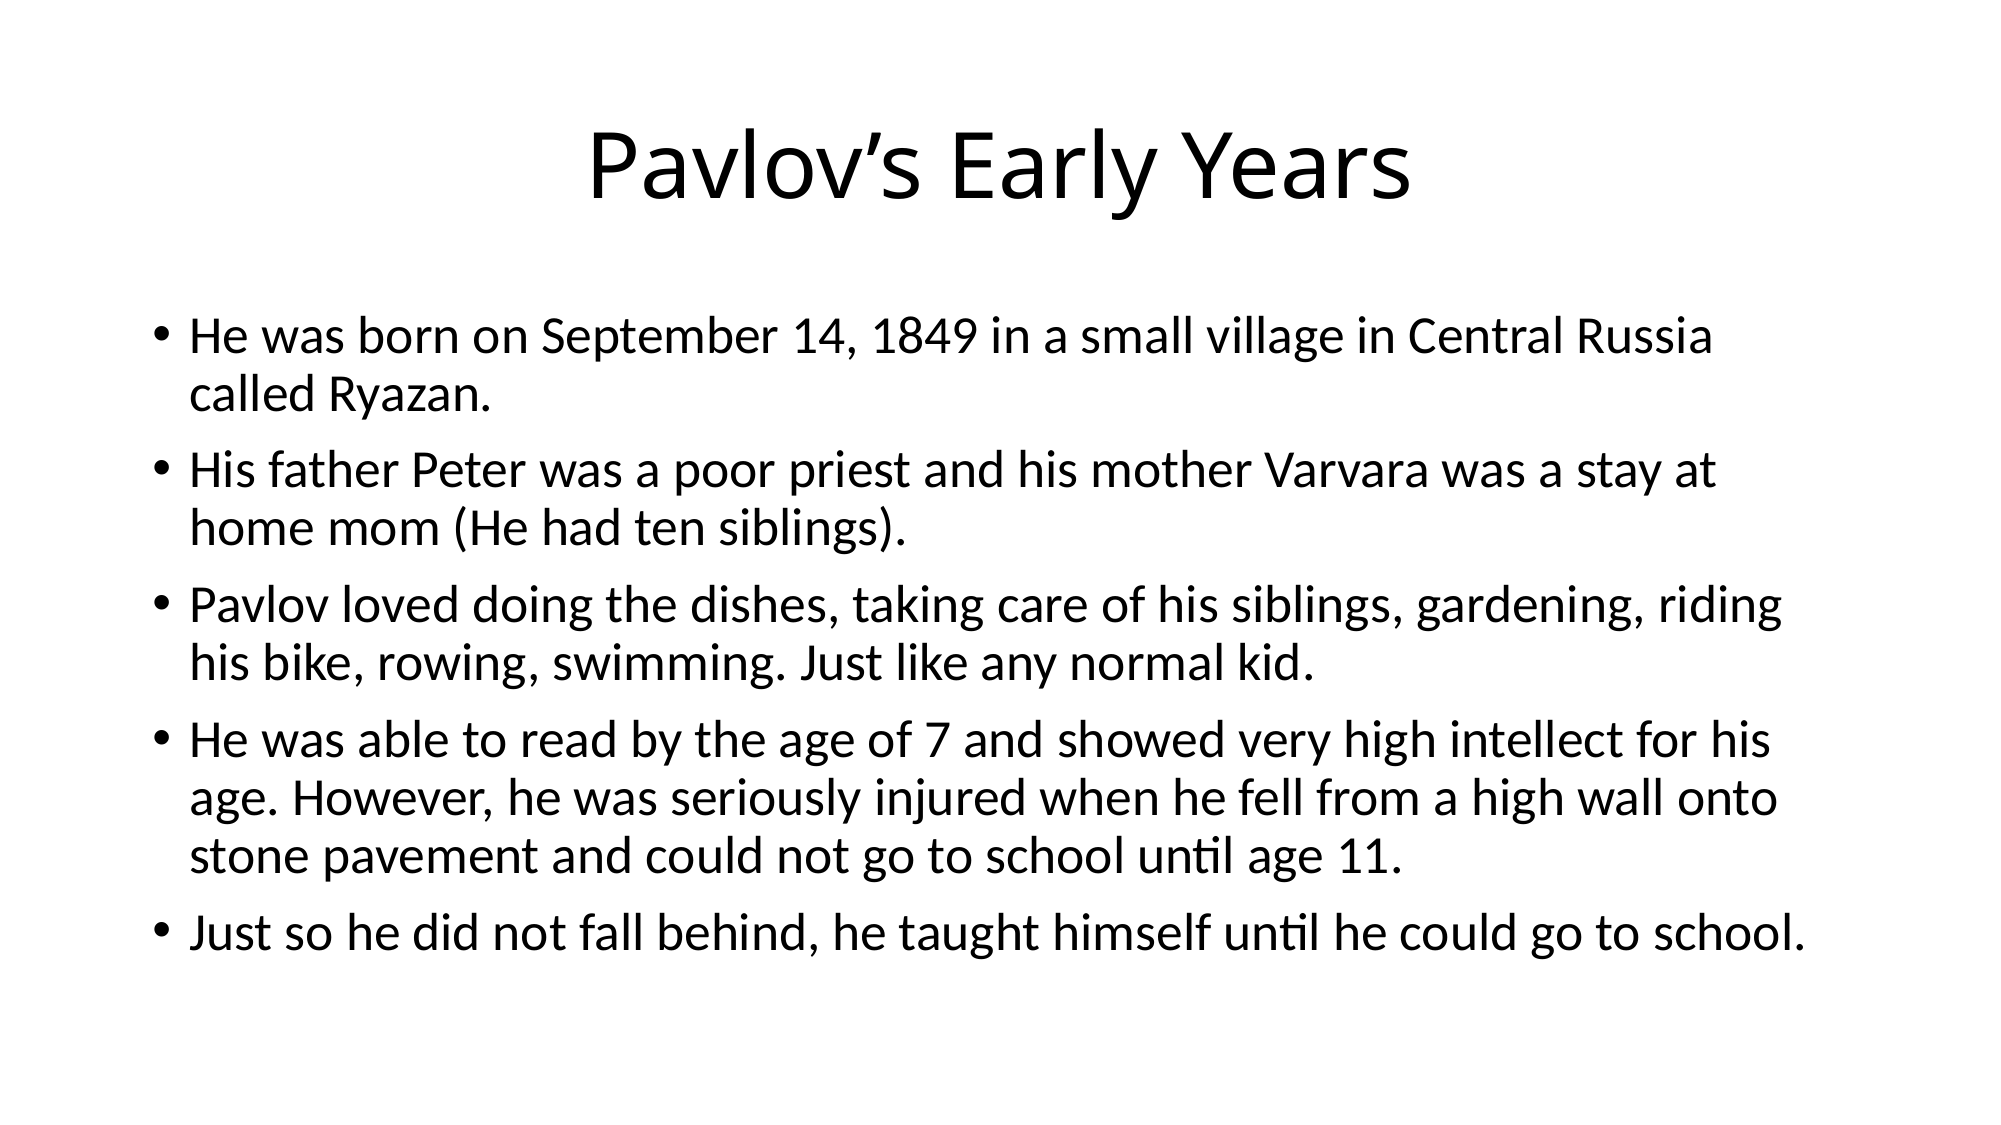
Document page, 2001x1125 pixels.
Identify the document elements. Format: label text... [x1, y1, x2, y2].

list He was born on September 14, 1849 in a small village in Central Russia called Ryazan. His father Peter was a poor priest and his mother Varvara was a stay at home mom (He had ten siblings). Pavlov loved doing the dishes, taking care of his siblings, gardening, riding his bike, rowing, swimming. Just like any normal kid. He was able to read by the age of 7 and showed very high intellect for his age. However, he was seriously injured when he fell from a high wall onto stone pavement and could not go to school until age 11. Just so he did not fall behind, he taught himself until he could go to school. [137, 299, 1863, 1014]
title Pavlov’s Early Years [137, 59, 1863, 278]
